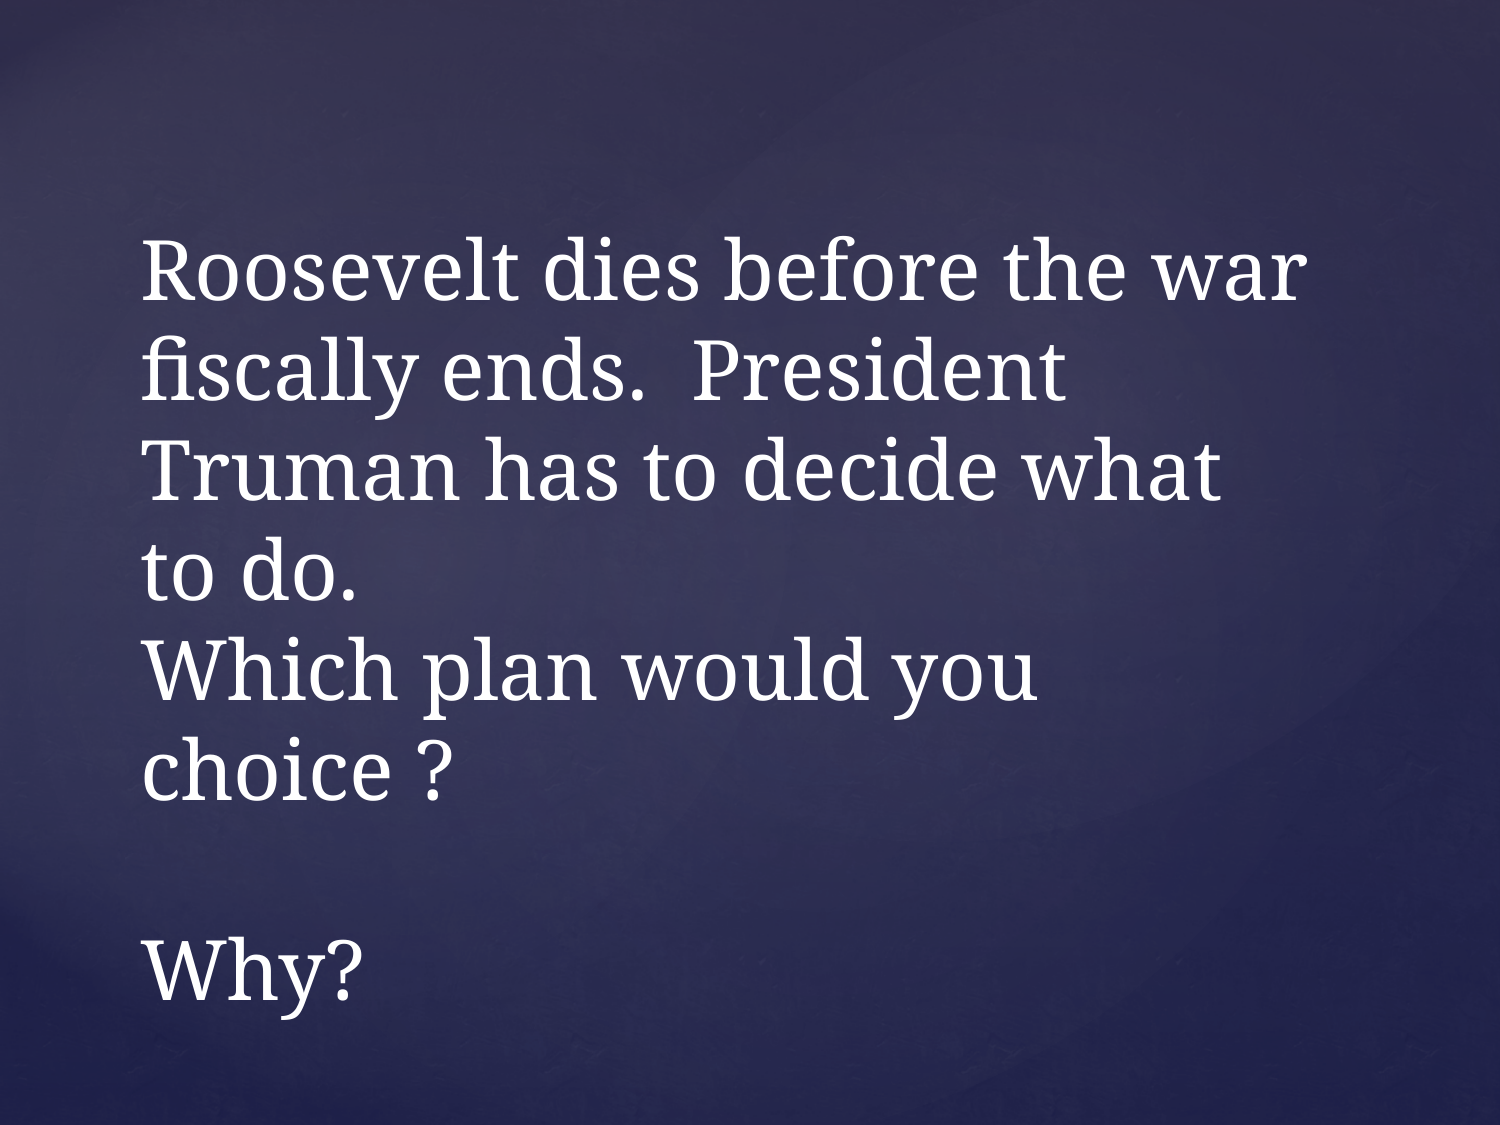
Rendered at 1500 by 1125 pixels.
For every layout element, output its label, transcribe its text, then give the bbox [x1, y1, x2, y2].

text_box Roosevelt dies before the war fiscally ends. President Truman has to decide what to do. Which plan would you choice ? Why? [125, 210, 1326, 1025]
